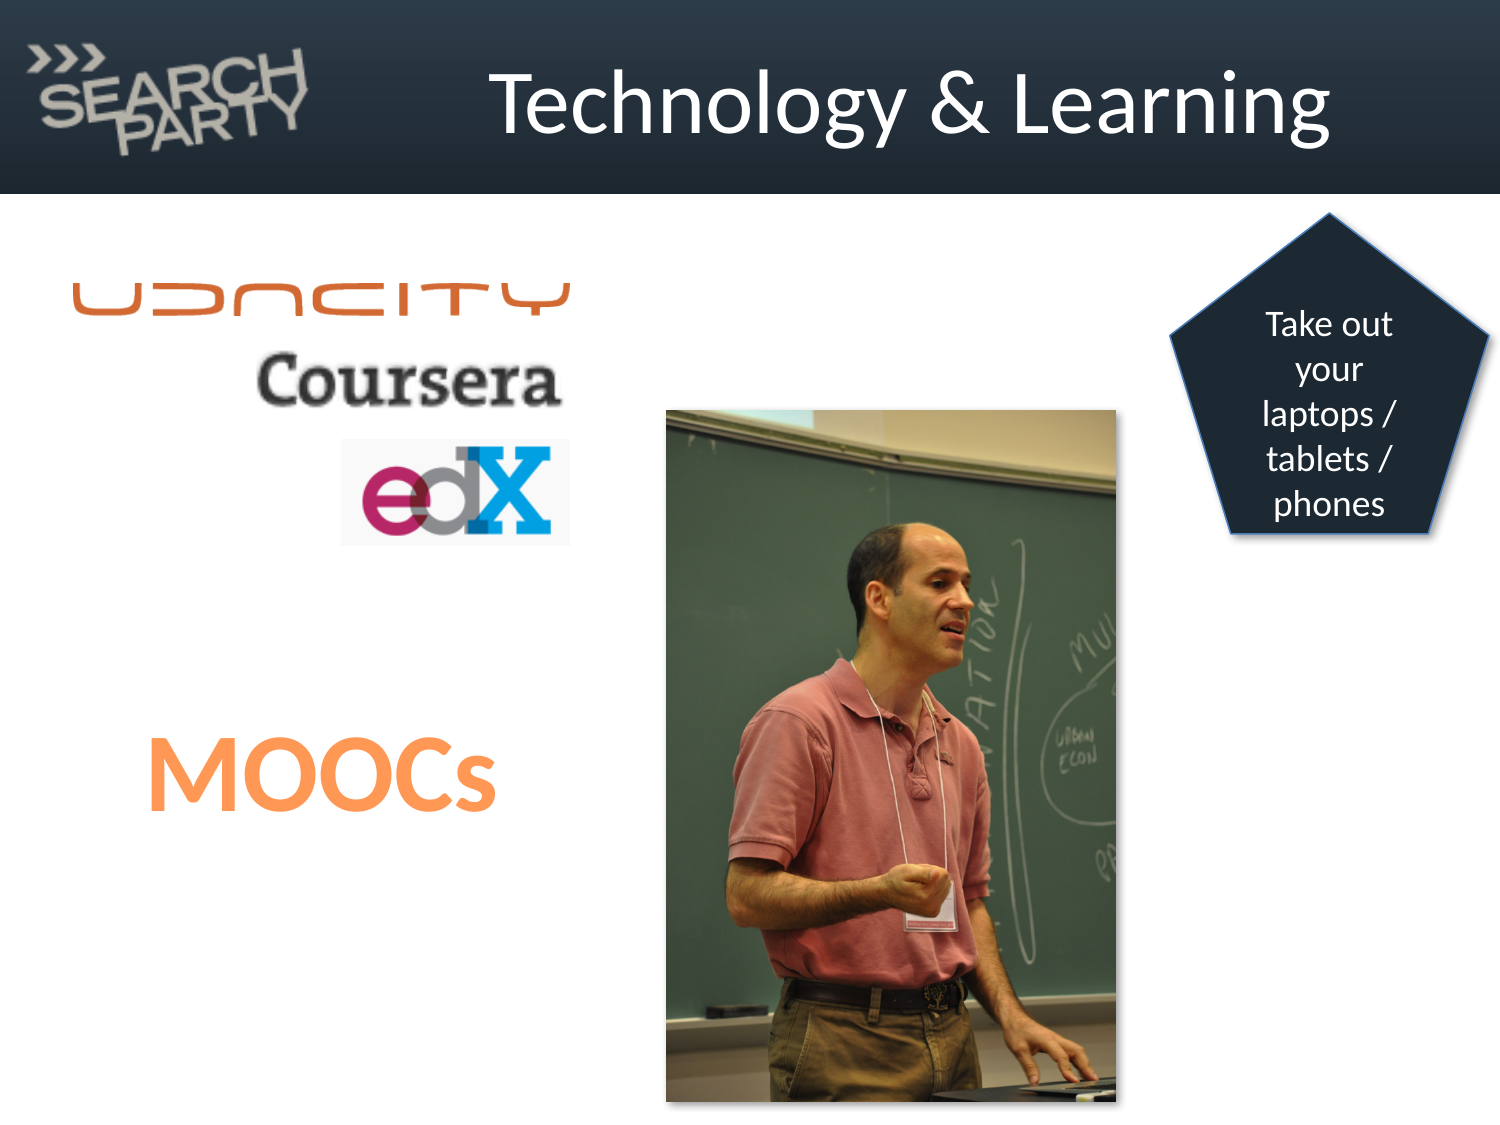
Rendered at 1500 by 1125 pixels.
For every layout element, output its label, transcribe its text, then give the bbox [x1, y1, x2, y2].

text_box Take out your laptops / tablets / phones [1169, 212, 1490, 535]
text_box MOOCs [129, 691, 514, 842]
title Technology & Learning [321, 3, 1500, 191]
picture [0, 0, 1500, 194]
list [73, 279, 571, 319]
picture [255, 349, 571, 415]
picture [341, 439, 570, 546]
picture [665, 410, 1117, 1103]
